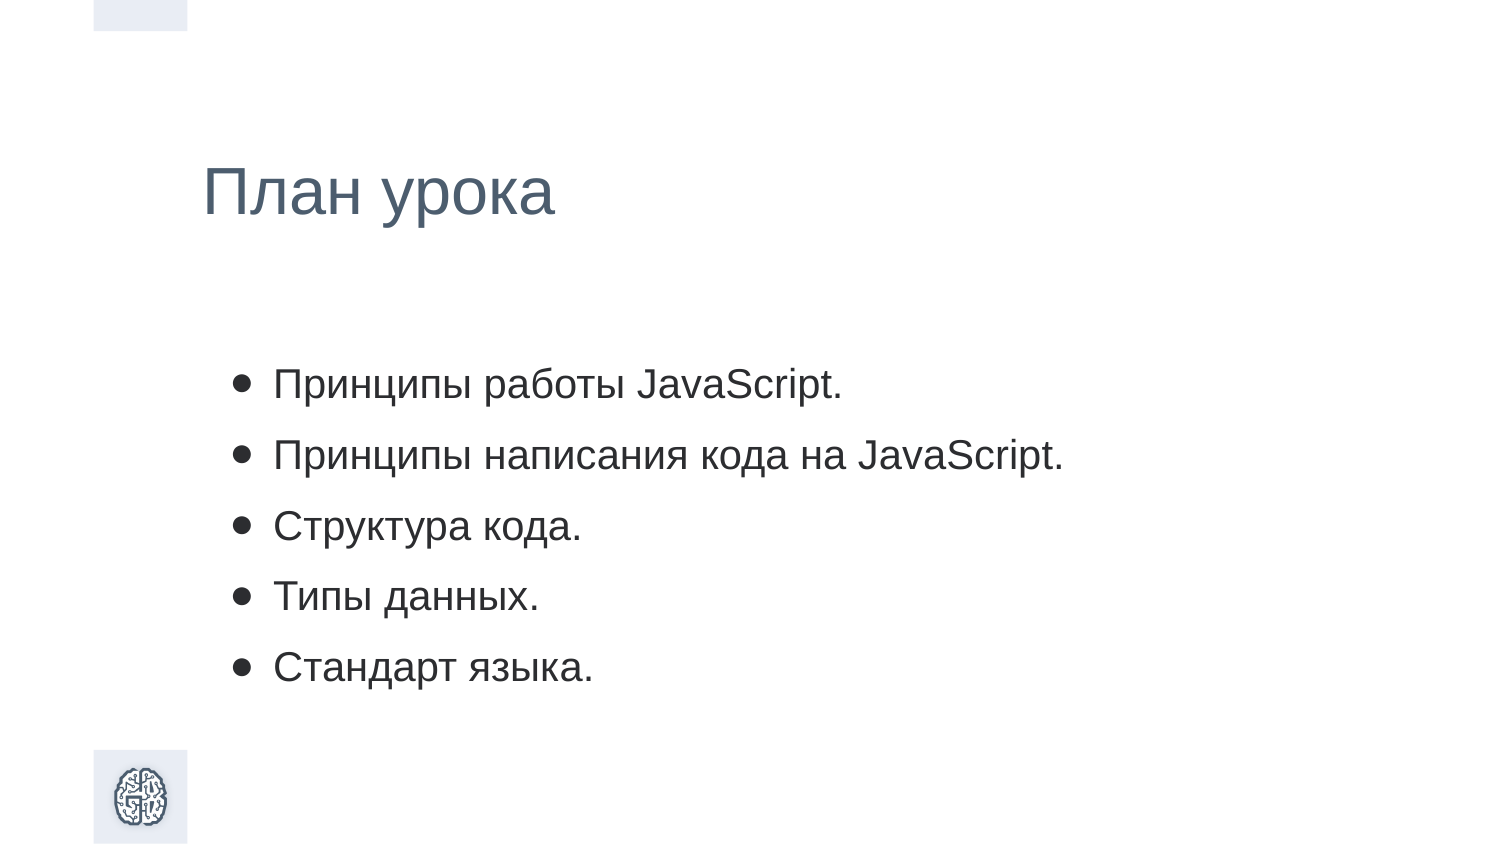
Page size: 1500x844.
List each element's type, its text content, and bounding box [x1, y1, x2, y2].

text_box Принципы работы JavaScript. Принципы написания кода на JavaScript. Структура кода. Типы данных. Стандарт языка. [187, 303, 1312, 743]
text_box План урока [187, 93, 1312, 282]
picture [106, 760, 175, 834]
